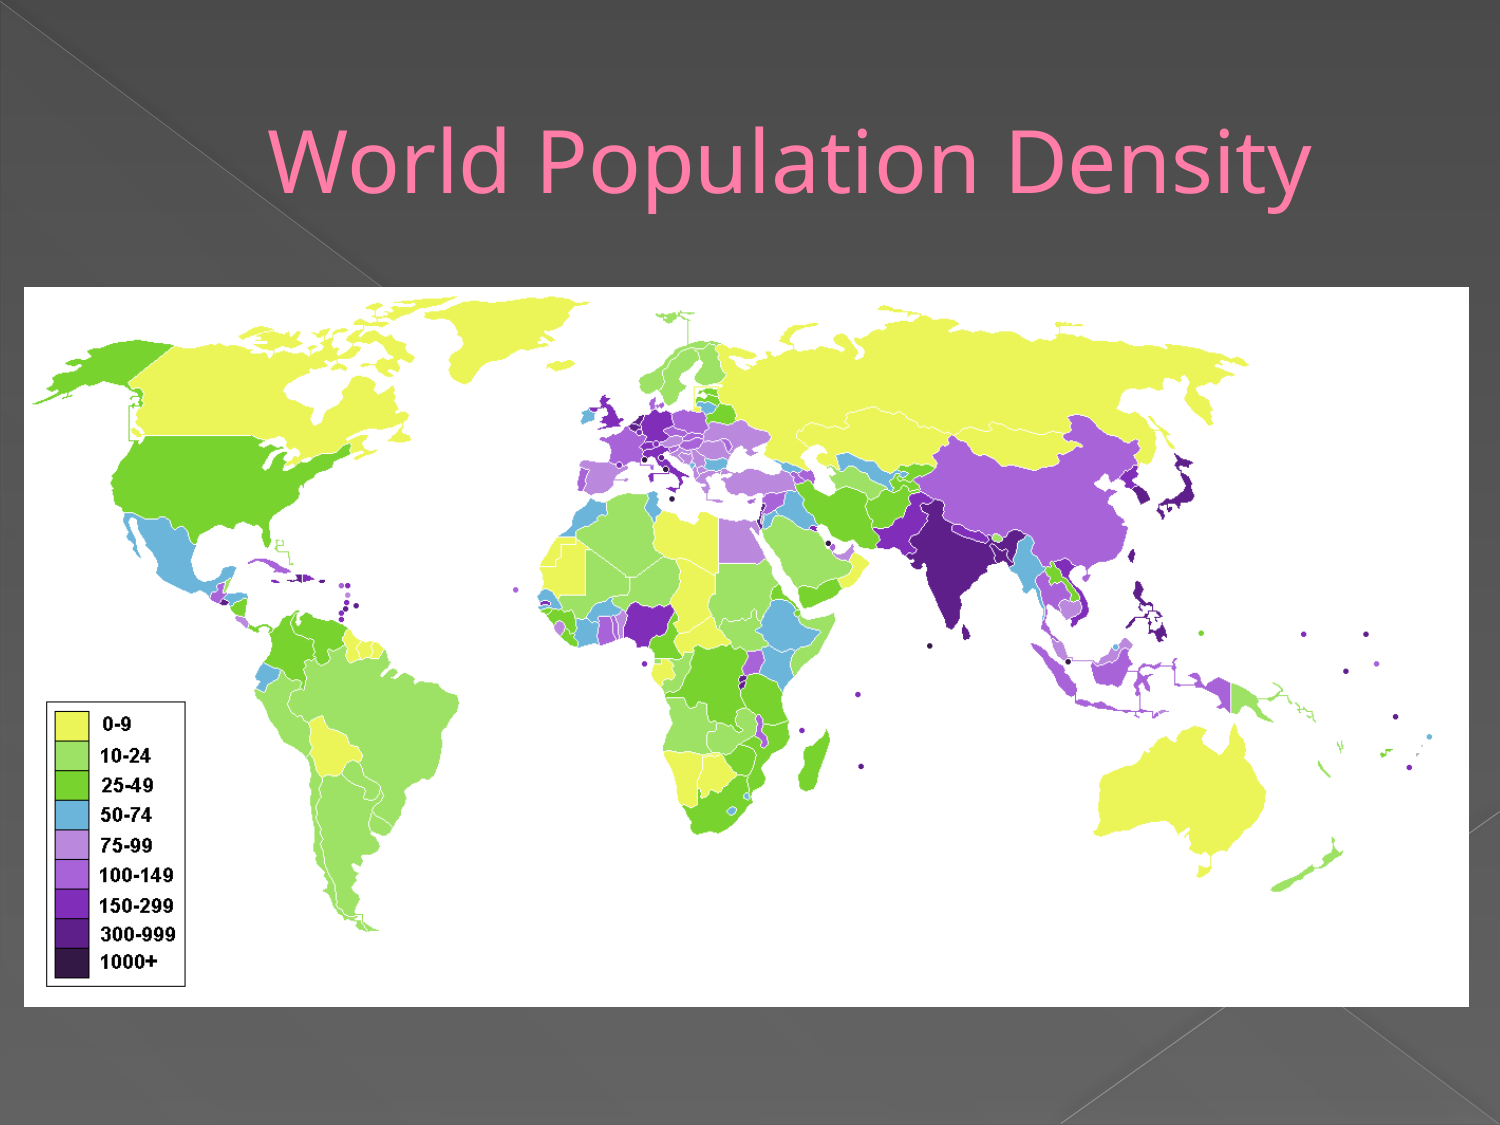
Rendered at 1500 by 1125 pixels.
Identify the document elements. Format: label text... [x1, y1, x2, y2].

picture [24, 287, 1469, 1007]
title World Population Density [75, 43, 1425, 274]
